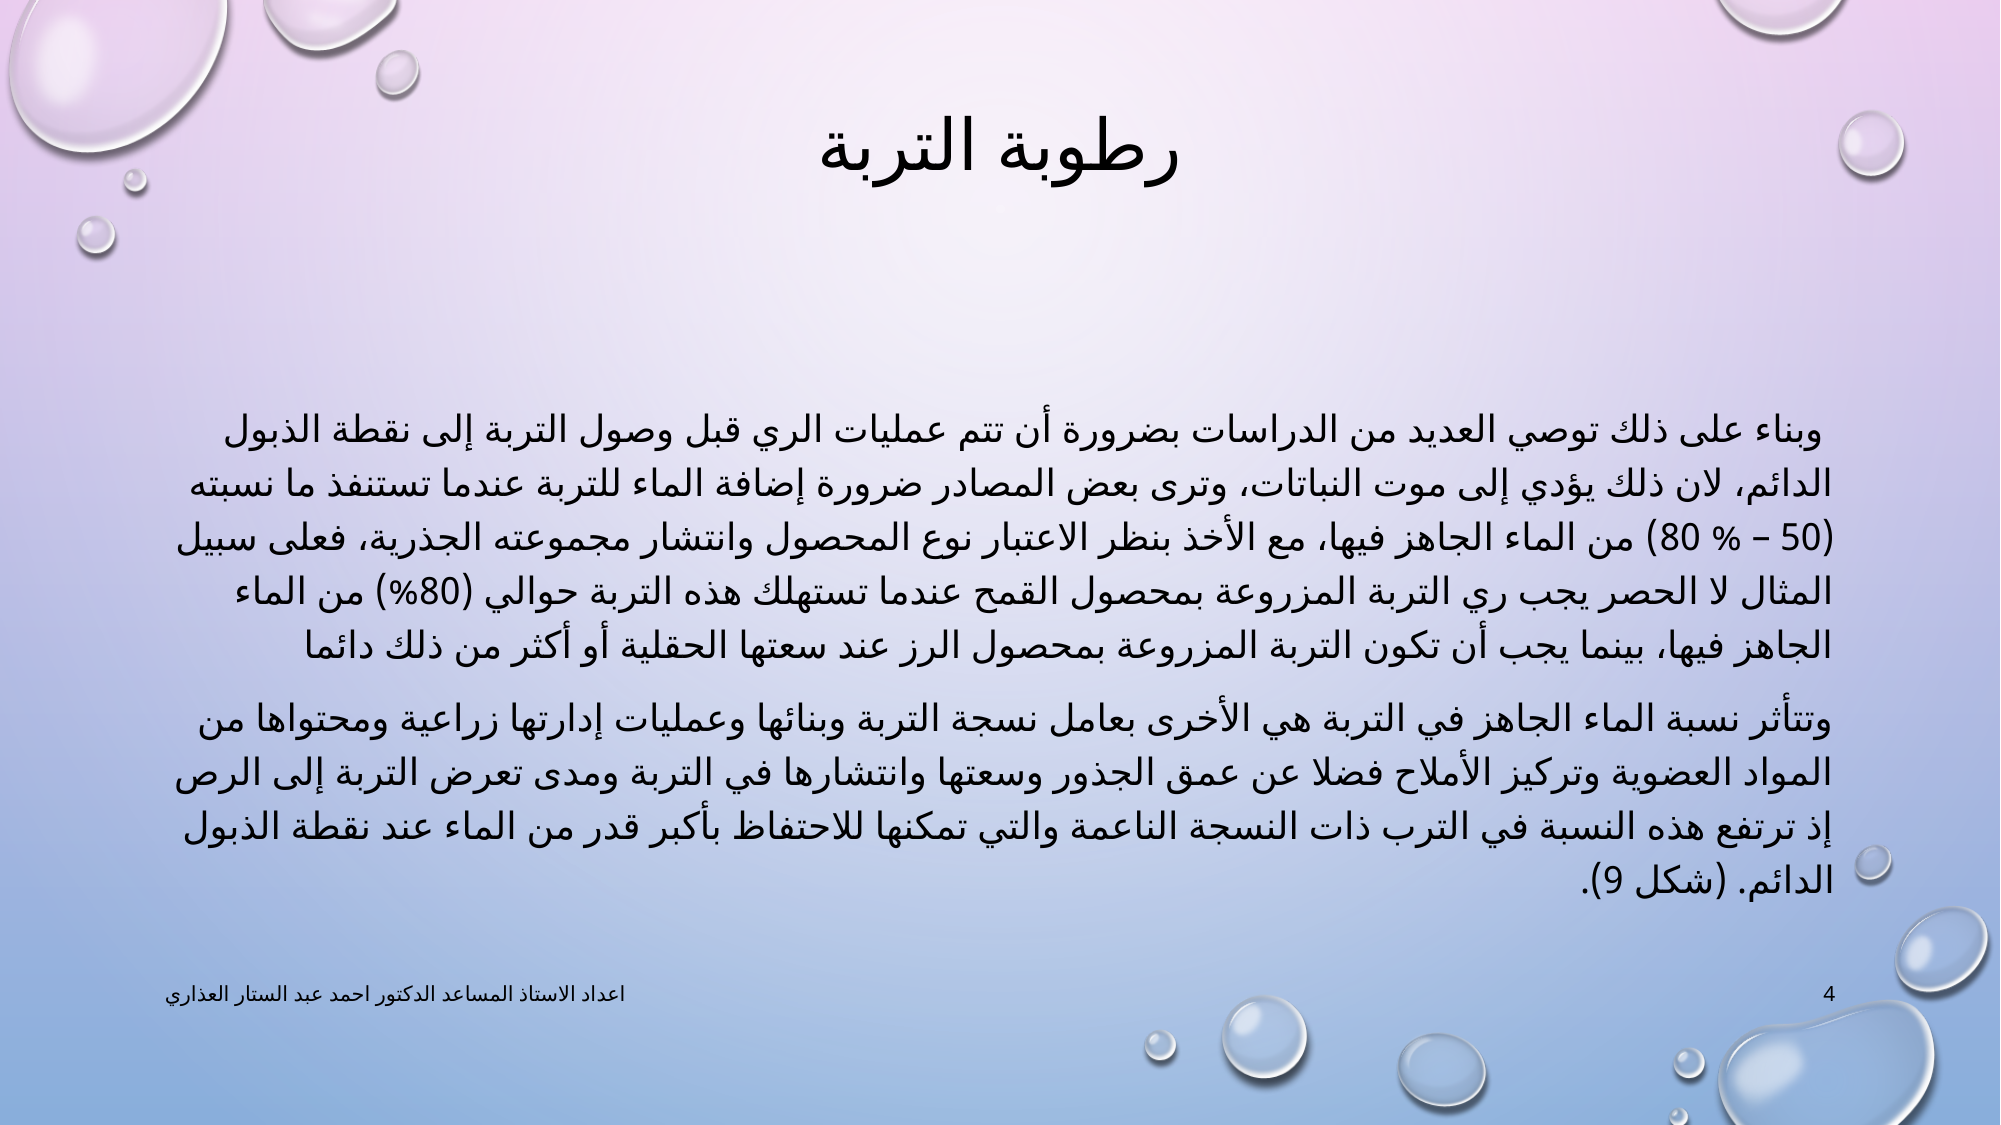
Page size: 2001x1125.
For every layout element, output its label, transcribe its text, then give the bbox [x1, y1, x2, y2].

slide_number 4 [1724, 965, 1851, 1025]
title رطوبة التربة [794, 92, 1206, 204]
list وبناء على ذلك توصي العديد من الدراسات بضرورة أن تتم عمليات الري قبل وصول التربة إلى نقطة الذبول الدائم، لان ذلك يؤدي إلى موت النباتات، وترى بعض المصادر ضرورة إضافة الماء للتربة عندما تستنفذ ما نسبته (50 – % 80) من الماء الجاهز فيها، مع الأخذ بنظر الاعتبار نوع المحصول وانتشار مجموعته الجذرية، فعلى سبيل المثال لا الحصر يجب ري التربة المزروعة بمحصول القمح عندما تستهلك هذه التربة حوالي (80%) من الماء الجاهز فيها، بينما يجب أن تكون التربة المزروعة بمحصول الرز عند سعتها الحقلية أو أكثر من ذلك دائما وتتأثر نسبة الماء الجاهز في التربة هي الأخرى بعامل نسجة التربة وبنائها وعمليات إدارتها زراعية ومحتواها من المواد العضوية وتركيز الأملاح فضلا عن عمق الجذور وسعتها وانتشارها في التربة ومدى تعرض التربة إلى الرص إذ ترتفع هذه النسبة في الترب ذات النسجة الناعمة والتي تمكنها للاحتفاظ بأكبر قدر من الماء عند نقطة الذبول الدائم. (شکل 9). [149, 388, 1850, 950]
footer اعداد الاستاذ المساعد الدكتور احمد عبد الستار العذاري [149, 965, 1245, 1025]
picture [0, 0, 2000, 1125]
